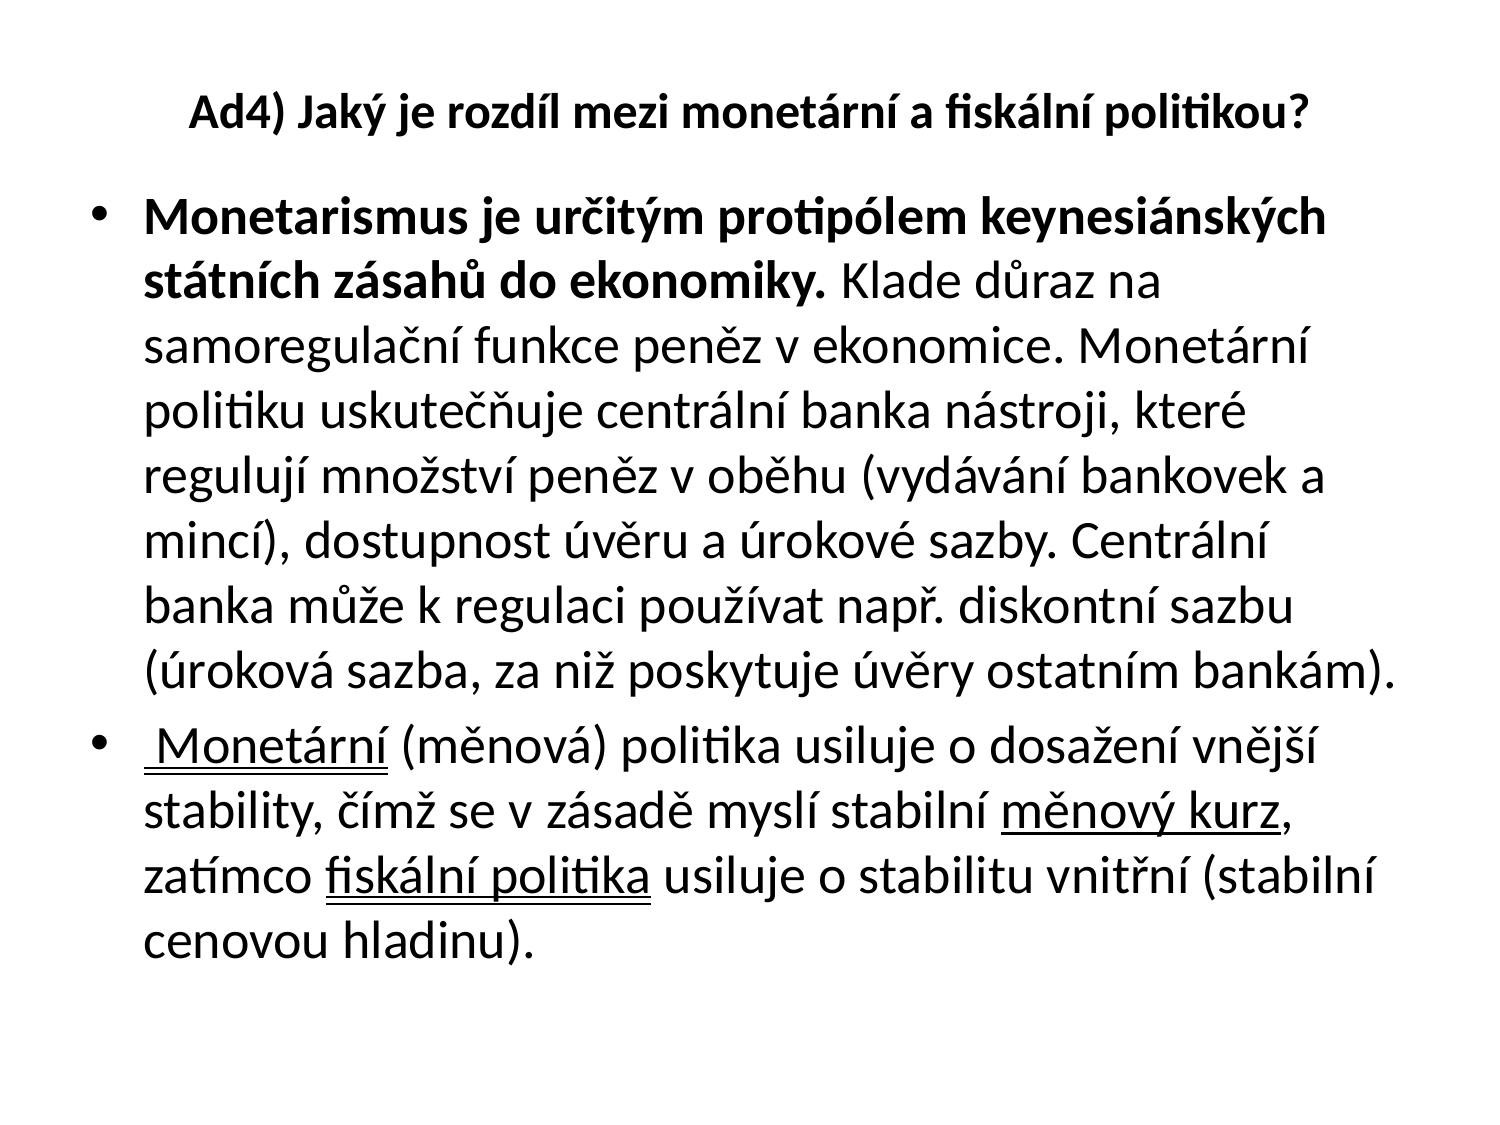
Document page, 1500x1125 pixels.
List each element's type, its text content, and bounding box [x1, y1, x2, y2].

list Monetarismus je určitým protipólem keynesiánských státních zásahů do ekonomiky. Klade důraz na samoregulační funkce peněz v ekonomice. Monetární politiku uskutečňuje centrální banka nástroji, které regulují množství peněz v oběhu (vydávání bankovek a mincí), dostupnost úvěru a úrokové sazby. Centrální banka může k regulaci používat např. diskontní sazbu (úroková sazba, za niž poskytuje úvěry ostatním bankám). Monetární (měnová) politika usiluje o dosažení vnější stability, čímž se v zásadě myslí stabilní měnový kurz, zatímco fiskální politika usiluje o stabilitu vnitřní (stabilní cenovou hladinu). [75, 172, 1425, 1005]
title Ad4) Jaký je rozdíl mezi monetární a fiskální politikou? [75, 45, 1425, 172]
